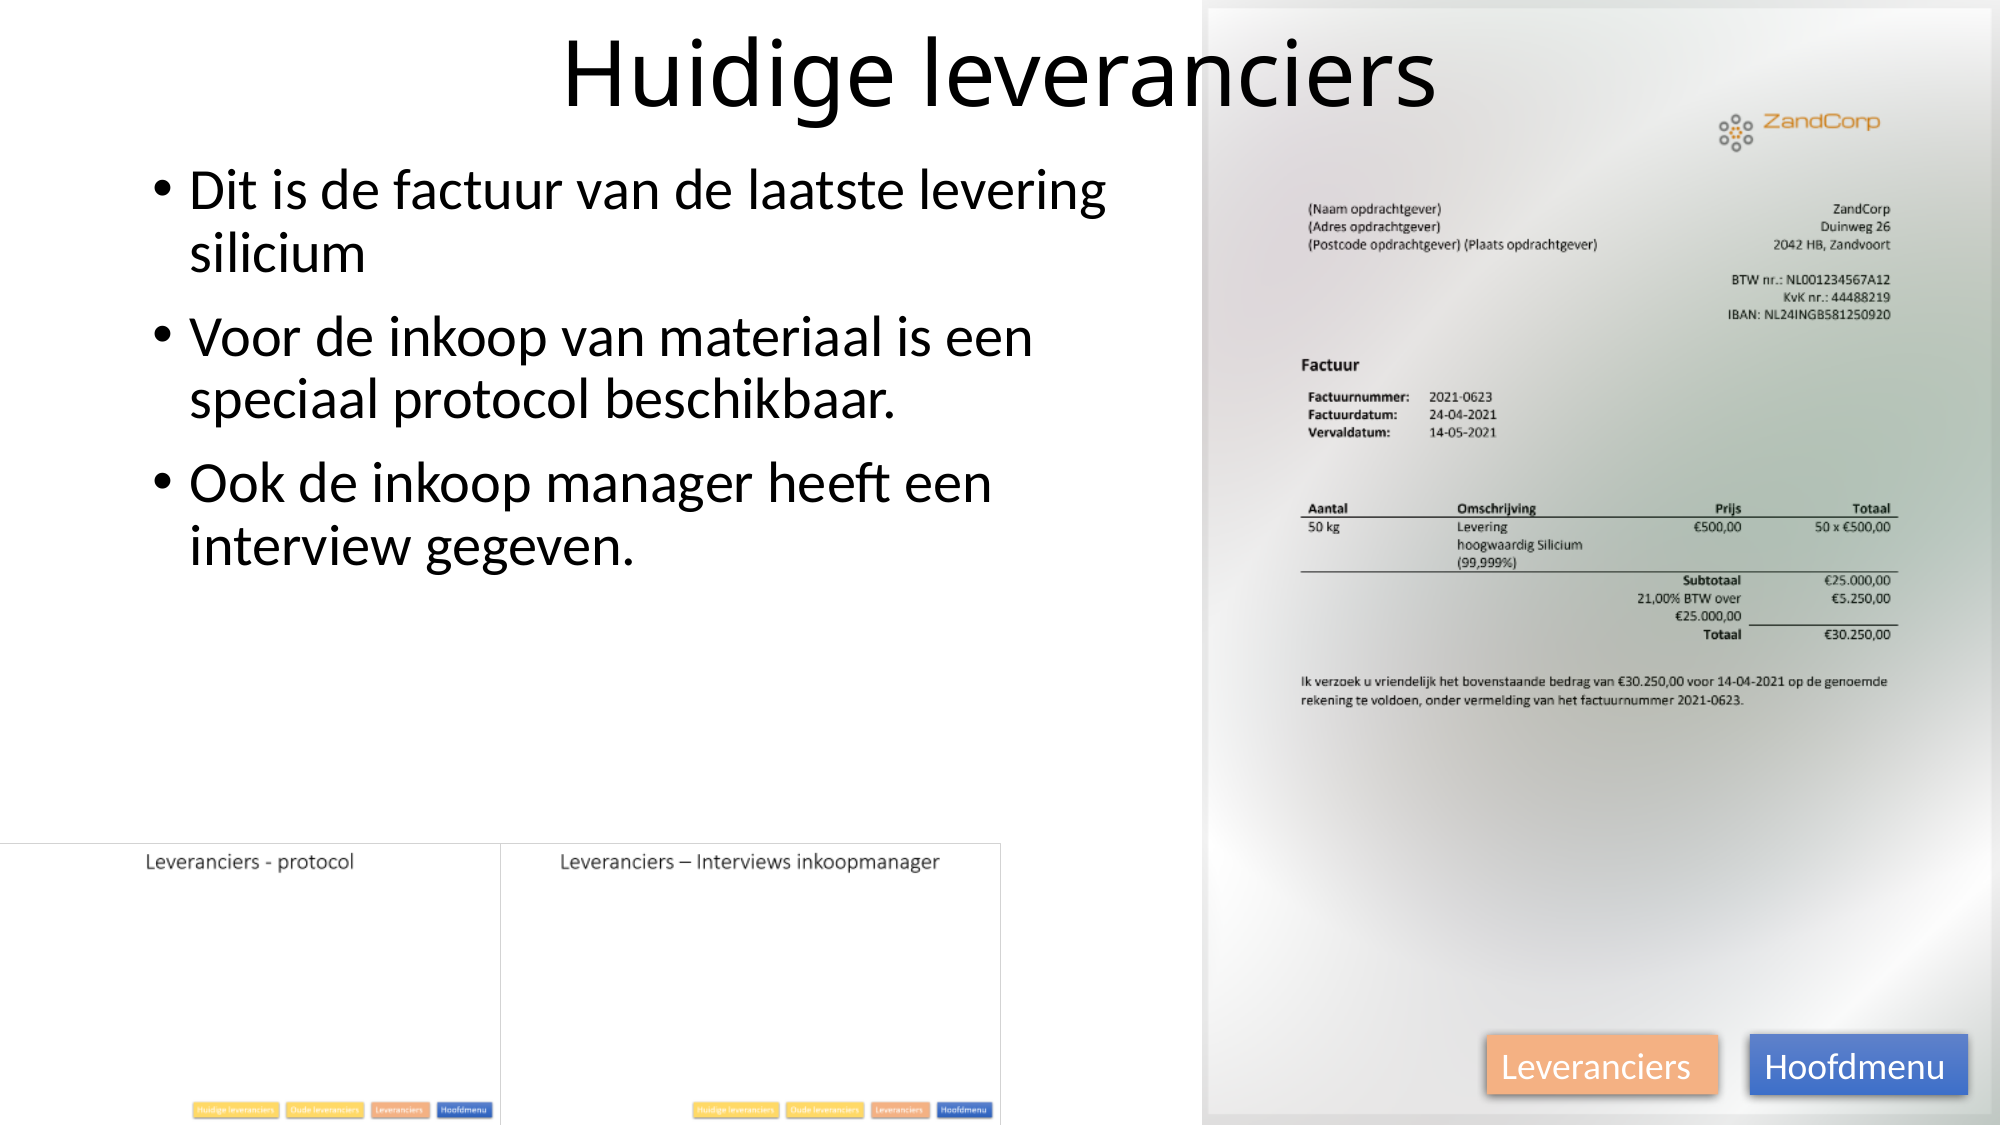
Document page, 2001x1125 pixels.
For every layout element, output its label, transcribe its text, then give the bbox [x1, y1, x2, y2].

picture [0, 844, 500, 1125]
picture [501, 844, 1000, 1125]
list Dit is de factuur van de laatste levering silicium Voor de inkoop van materiaal is een speciaal protocol beschikbaar. Ook de inkoop manager heeft een interview gegeven. [137, 152, 1202, 653]
title Huidige leveranciers [137, 3, 1202, 152]
picture [1202, 0, 2000, 1125]
